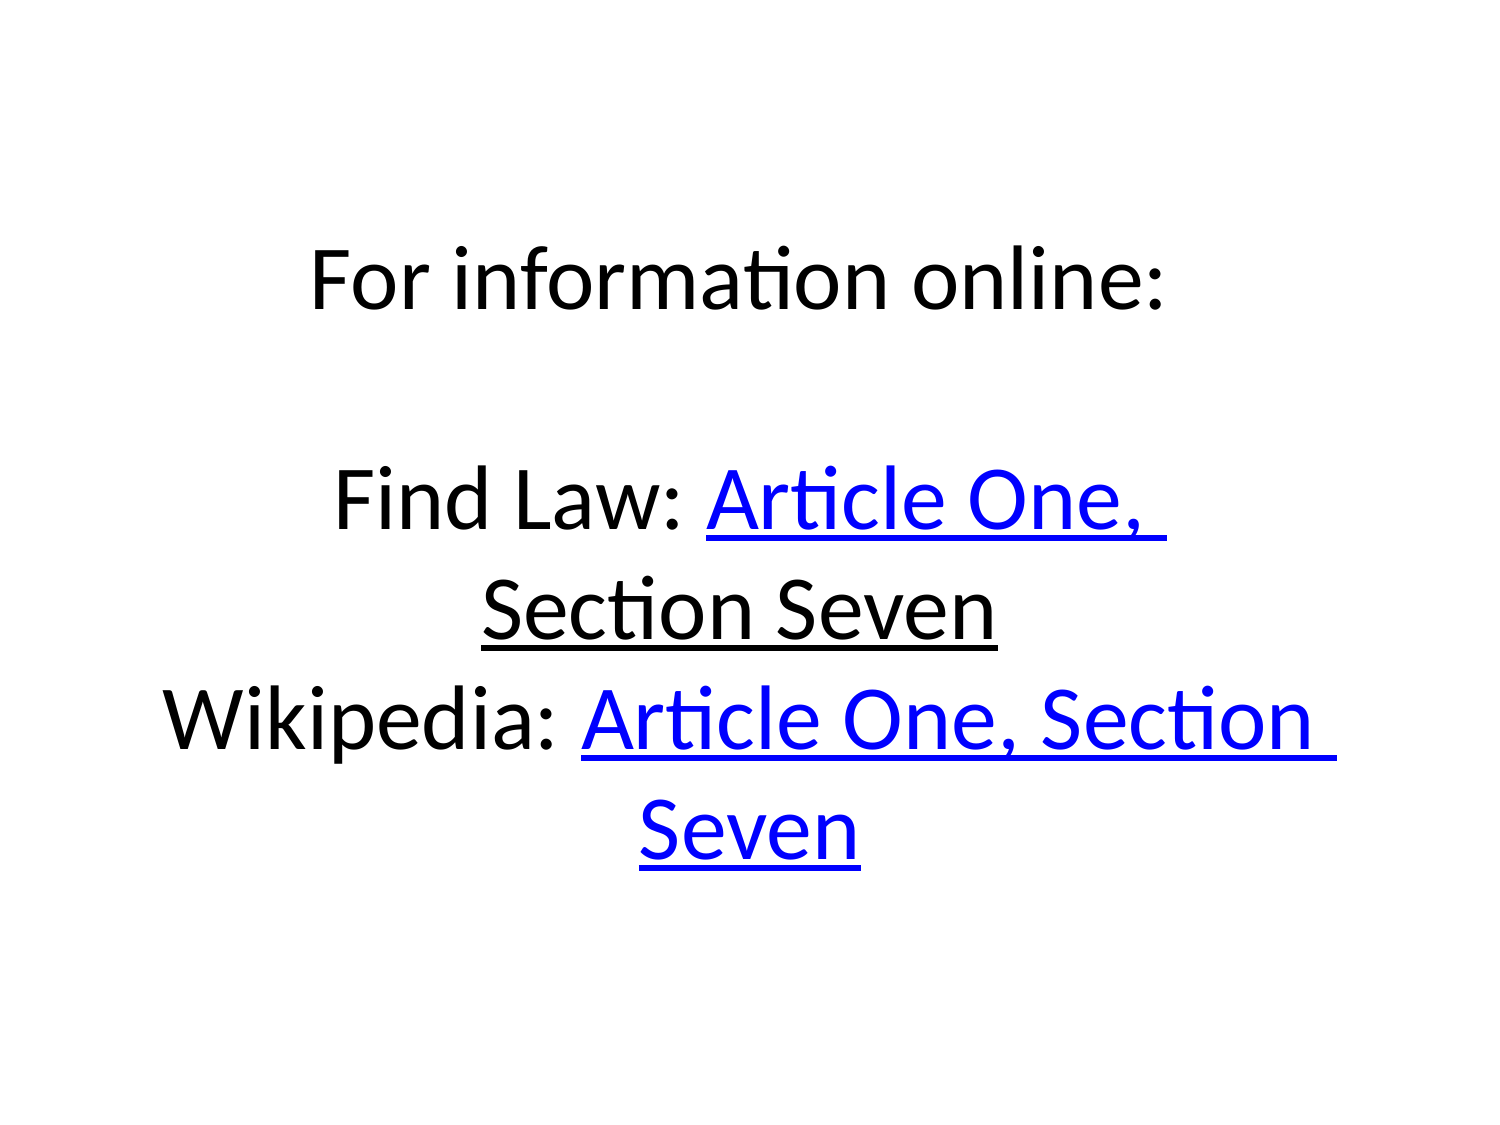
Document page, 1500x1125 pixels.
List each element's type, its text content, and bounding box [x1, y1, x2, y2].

title For information online: Find Law: Article One, Section Seven Wikipedia: Article One, Section Seven [74, 44, 1426, 1051]
